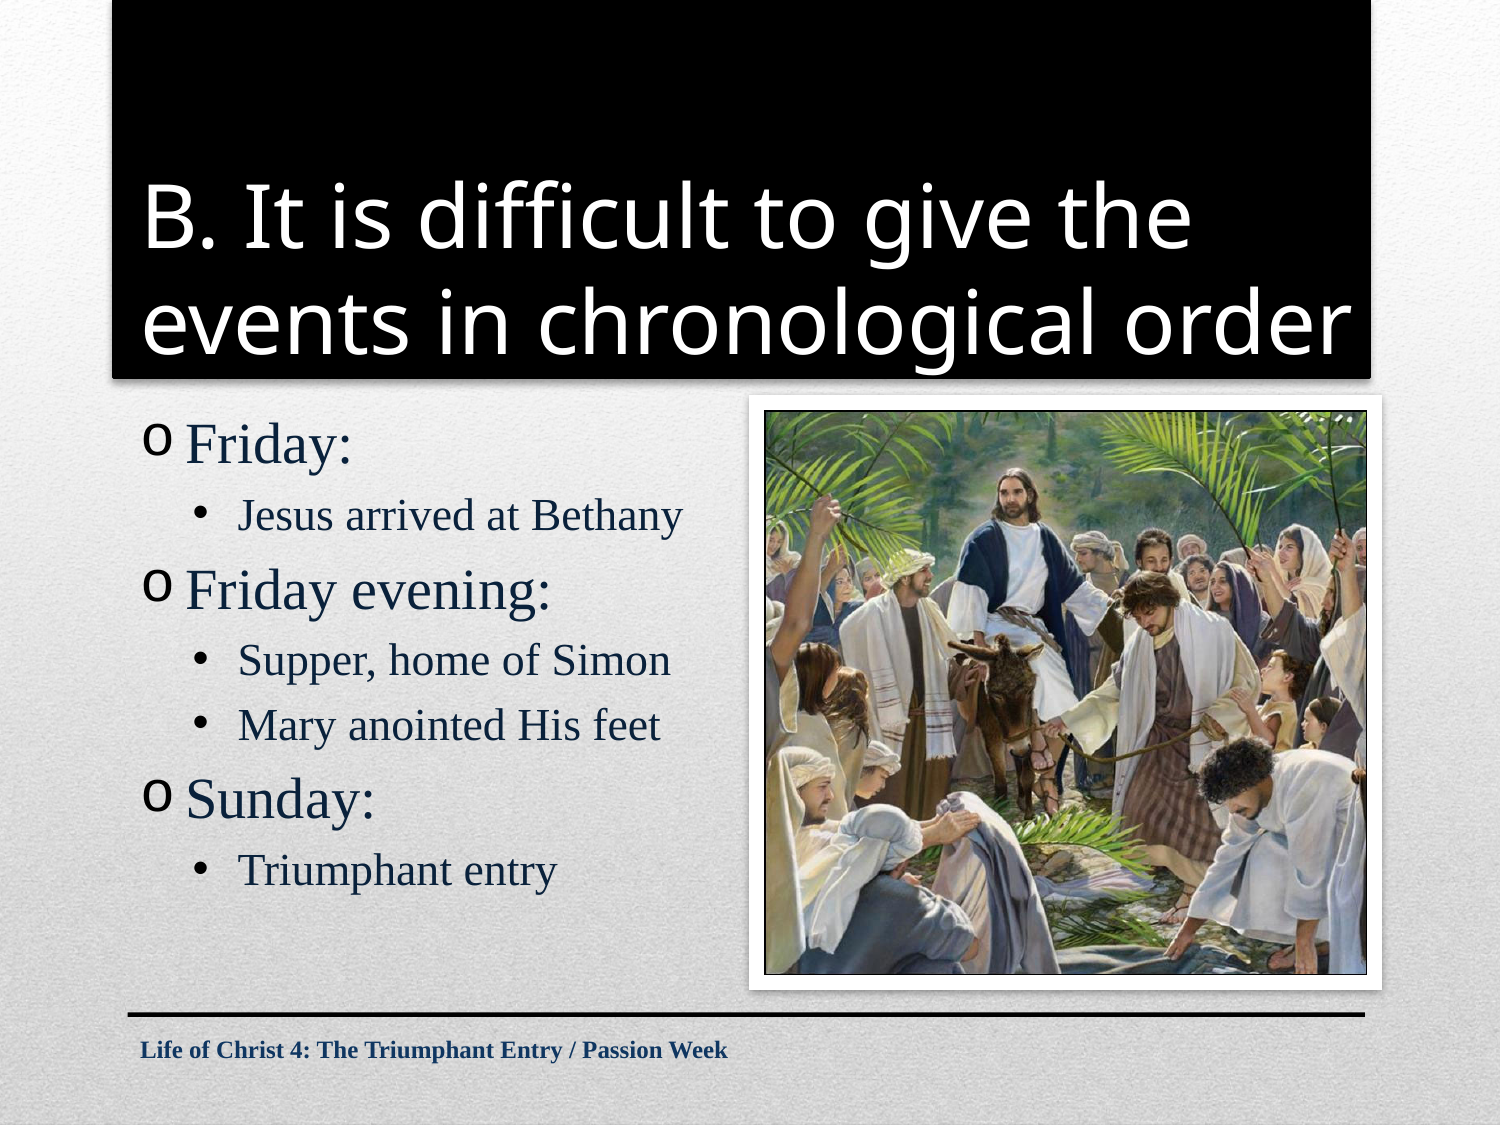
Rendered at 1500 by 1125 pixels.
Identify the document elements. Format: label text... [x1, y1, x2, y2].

picture [762, 408, 1368, 976]
text_box [112, 0, 1371, 379]
footer Life of Christ 4: The Triumphant Entry / Passion Week [125, 1018, 925, 1079]
list Friday: Jesus arrived at Bethany Friday evening: Supper, home of Simon Mary anointed His feet Sunday: Triumphant entry [125, 397, 745, 988]
title B. It is difficult to give the events in chronological order [125, 65, 1370, 381]
